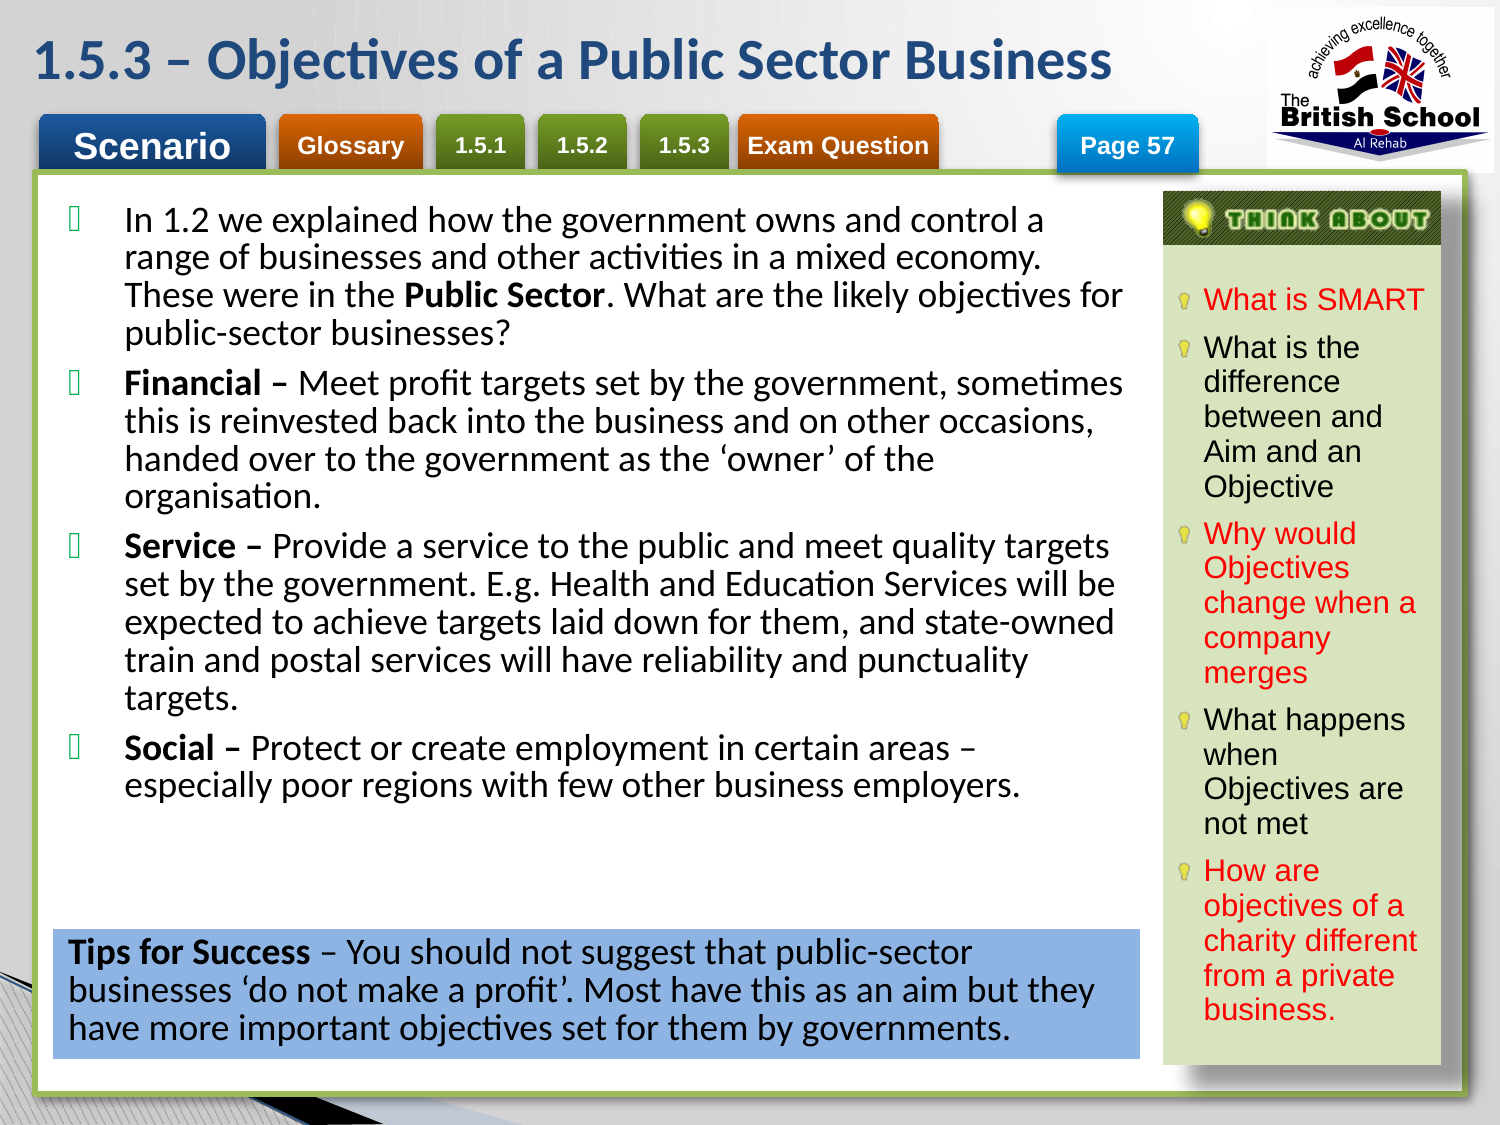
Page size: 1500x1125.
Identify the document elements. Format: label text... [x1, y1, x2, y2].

picture [281, 1114, 303, 1125]
table_header Tips for Success – You should not suggest that public-sector businesses ‘do not make a profit’. Most have this as an aim but they have more important objectives set for them by governments. [53, 929, 1140, 1059]
title 1.5.3 – Objectives of a Public Sector Business [17, 7, 1270, 106]
table_cell What is SMART What is the difference between and Aim and an Objective Why would Objectives change when a company merges What happens when Objectives are not met How are objectives of a charity different from a private business. [1163, 245, 1441, 1065]
table_header In 1.2 we explained how the government owns and control a range of businesses and other activities in a mixed economy. These were in the Public Sector. What are the likely objectives for public-sector businesses? Financial – Meet profit targets set by the government, sometimes this is reinvested back into the business and on other occasions, handed over to the government as the ‘owner’ of the organisation. Service – Provide a service to the public and meet quality targets set by the government. E.g. Health and Education Services will be expected to achieve targets laid down for them, and state-owned train and postal services will have reliability and punctuality targets. Social – Protect or create employment in certain areas – especially poor regions with few other business employers. [53, 196, 1140, 929]
table_header [1163, 191, 1441, 245]
text_box Page 57 [1057, 114, 1199, 173]
picture [1174, 708, 1193, 731]
picture [1174, 289, 1193, 311]
picture [1267, 7, 1495, 173]
picture [1180, 196, 1435, 242]
picture [1174, 859, 1193, 882]
picture [1174, 522, 1193, 545]
picture [1174, 336, 1193, 359]
